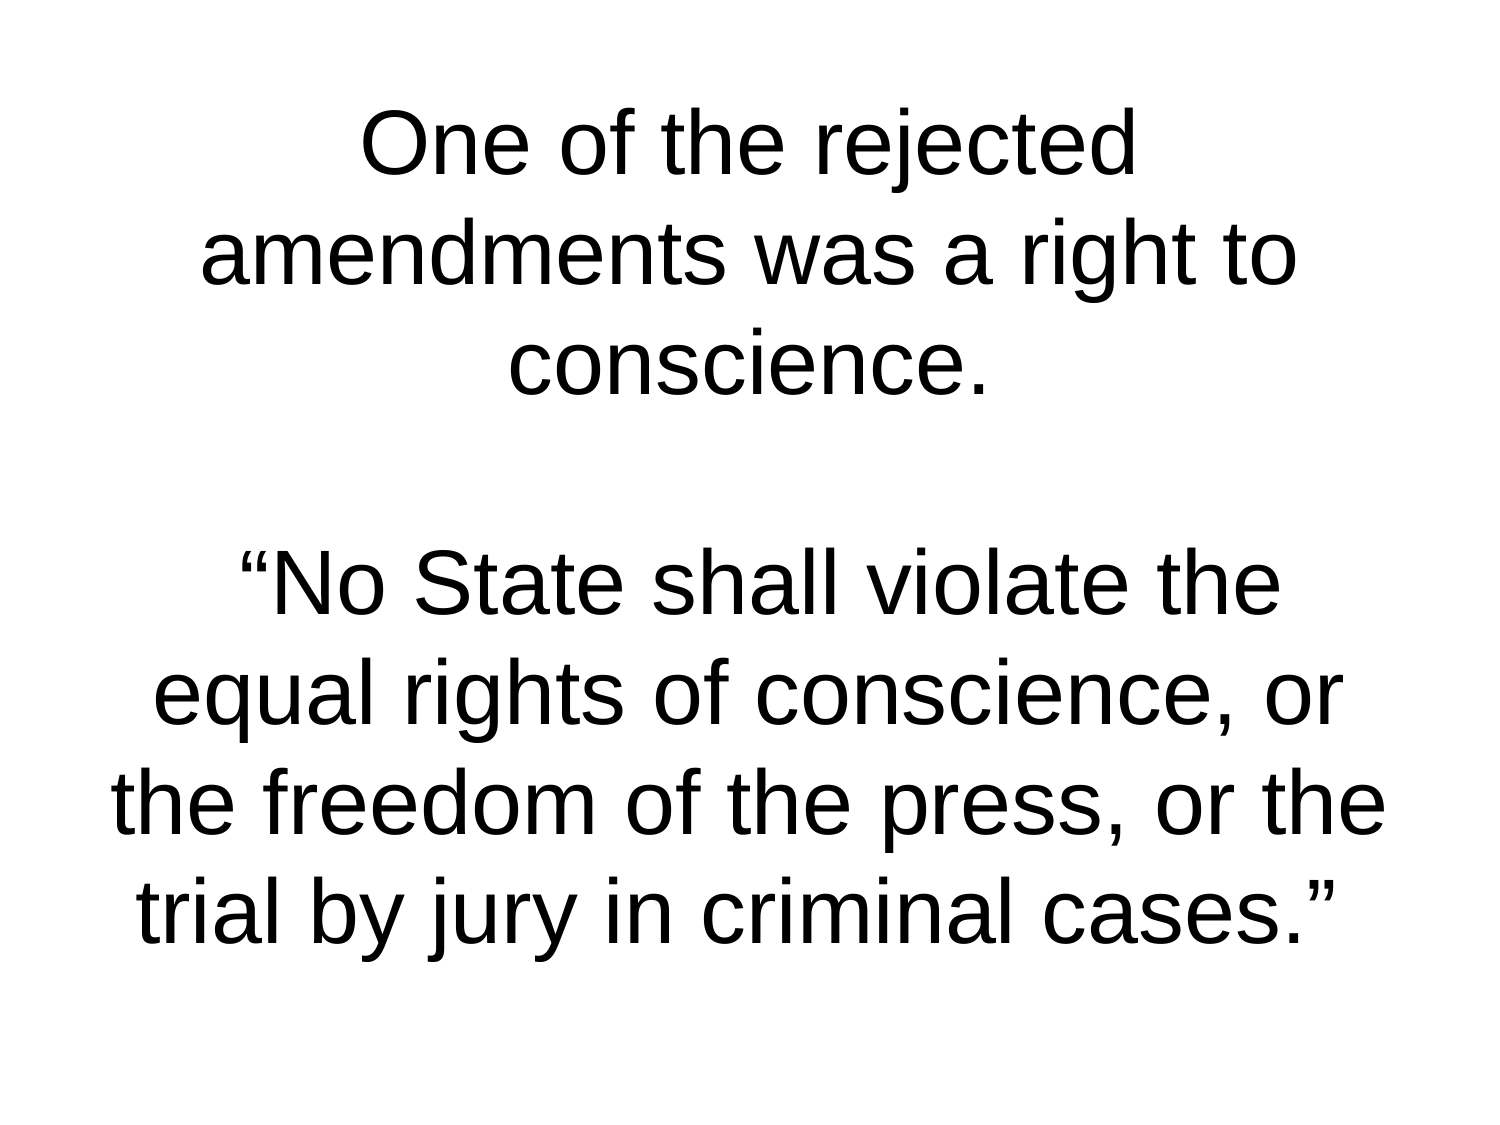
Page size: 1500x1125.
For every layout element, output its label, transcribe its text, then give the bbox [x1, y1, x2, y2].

title One of the rejected amendments was a right to conscience. “No State shall violate the equal rights of conscience, or the freedom of the press, or the trial by jury in criminal cases.” [74, 44, 1426, 1001]
